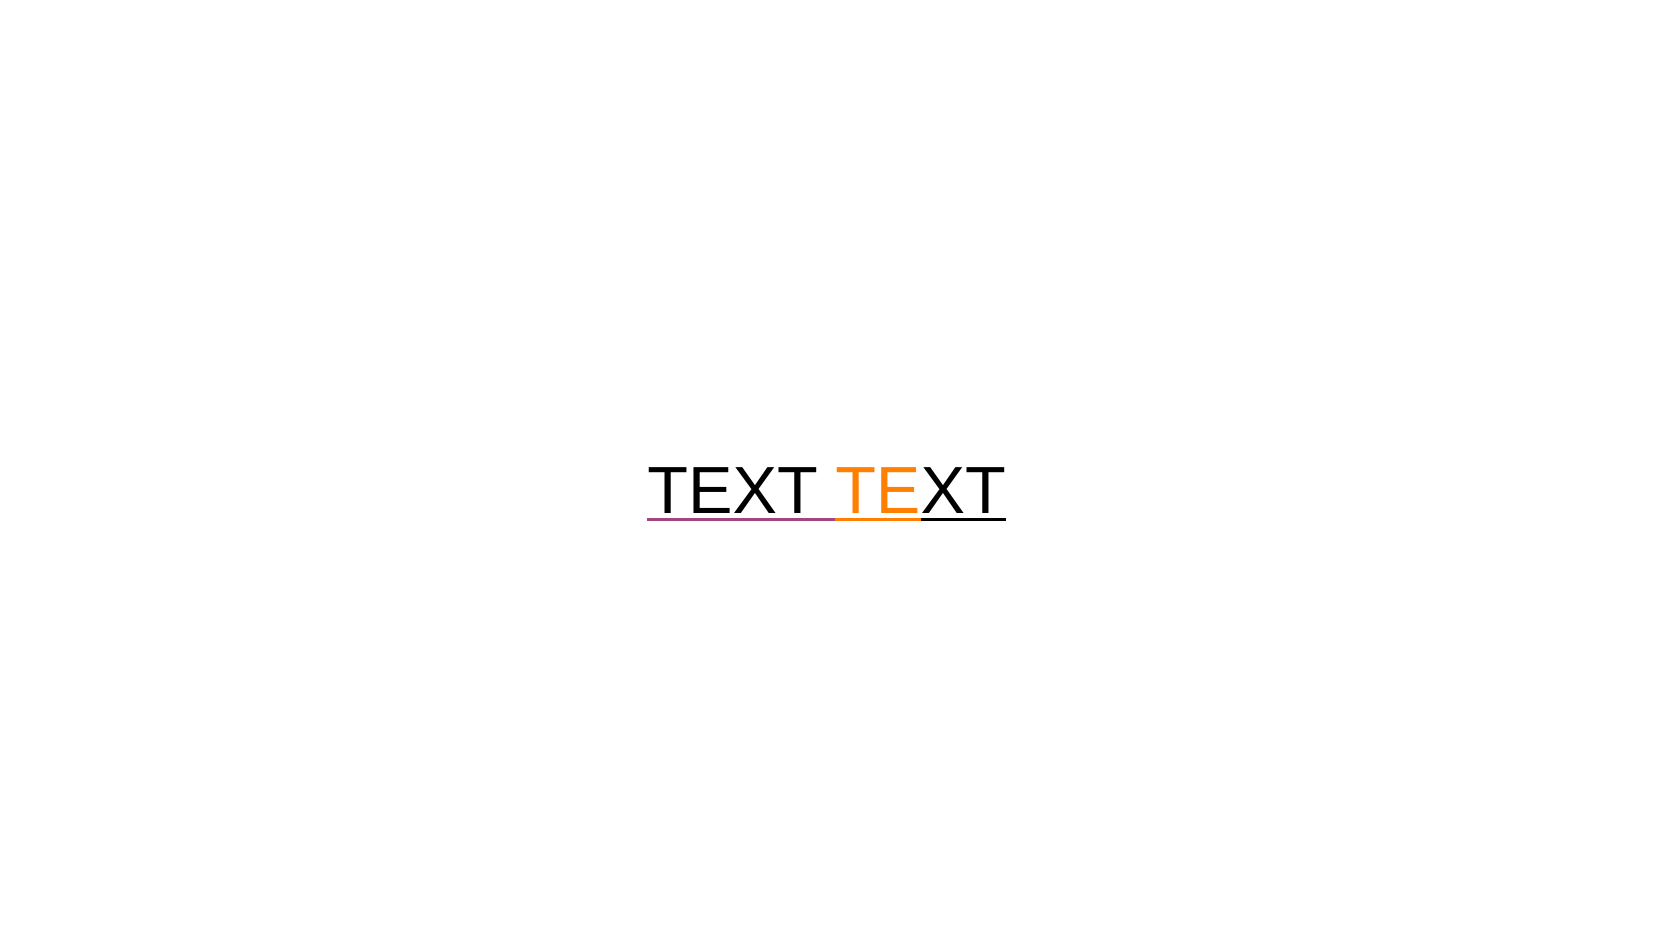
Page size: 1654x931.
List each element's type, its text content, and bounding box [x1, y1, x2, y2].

subtitle TEXT TEXT [82, 217, 1571, 757]
